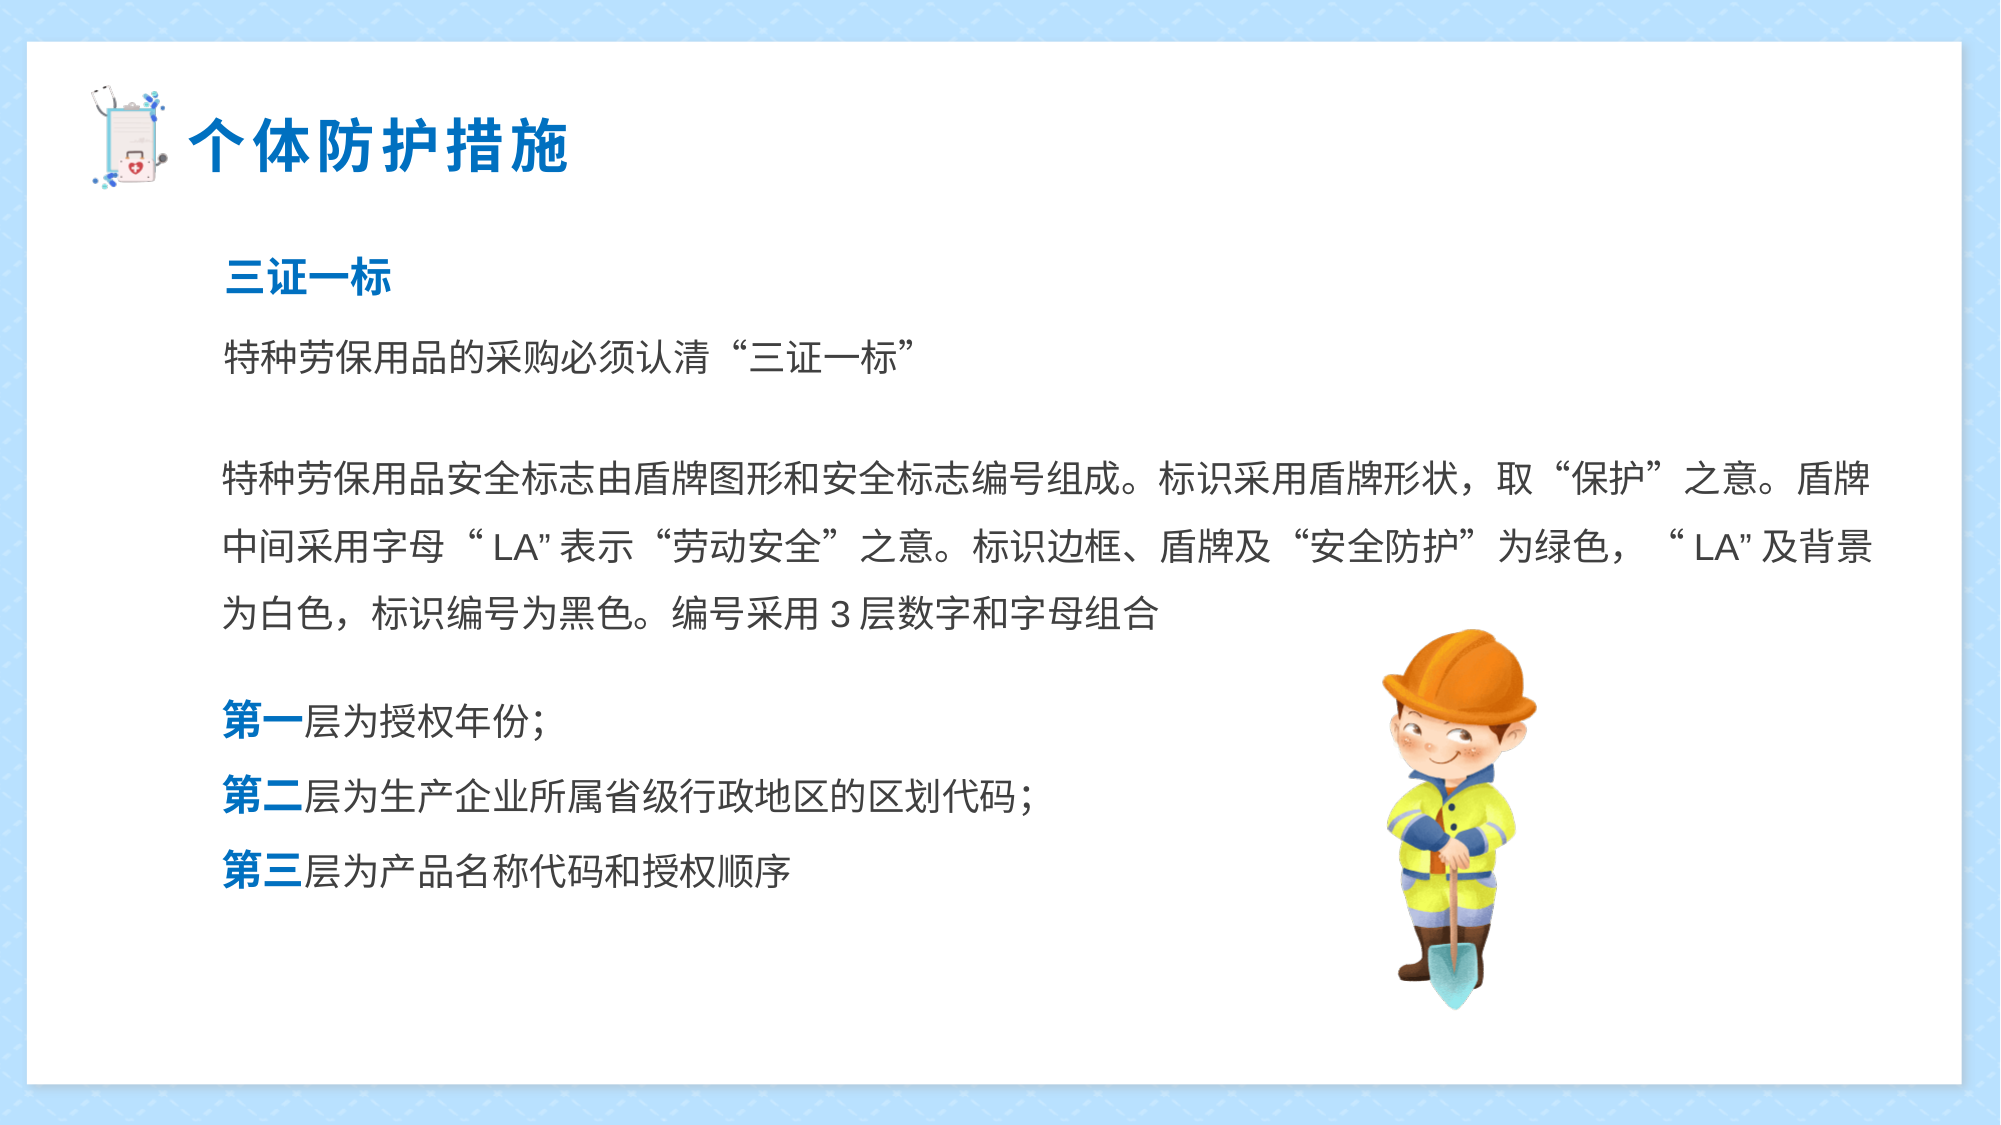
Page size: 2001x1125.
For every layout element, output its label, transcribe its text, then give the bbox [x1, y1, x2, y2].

text_box 特种劳保用品安全标志由盾牌图形和安全标志编号组成。标识采用盾牌形状，取“保护”之意。盾牌中间采用字母“LA”表示“劳动安全”之意。标识边框、盾牌及“安全防护”为绿色，“LA”及背景为白色，标识编号为黑色。编号采用3层数字和字母组合 第一层为授权年份； 第二层为生产企业所属省级行政地区的区划代码； 第三层为产品名称代码和授权顺序 [206, 425, 1893, 969]
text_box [64, 78, 607, 206]
picture [0, 0, 2000, 1125]
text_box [208, 243, 1257, 387]
